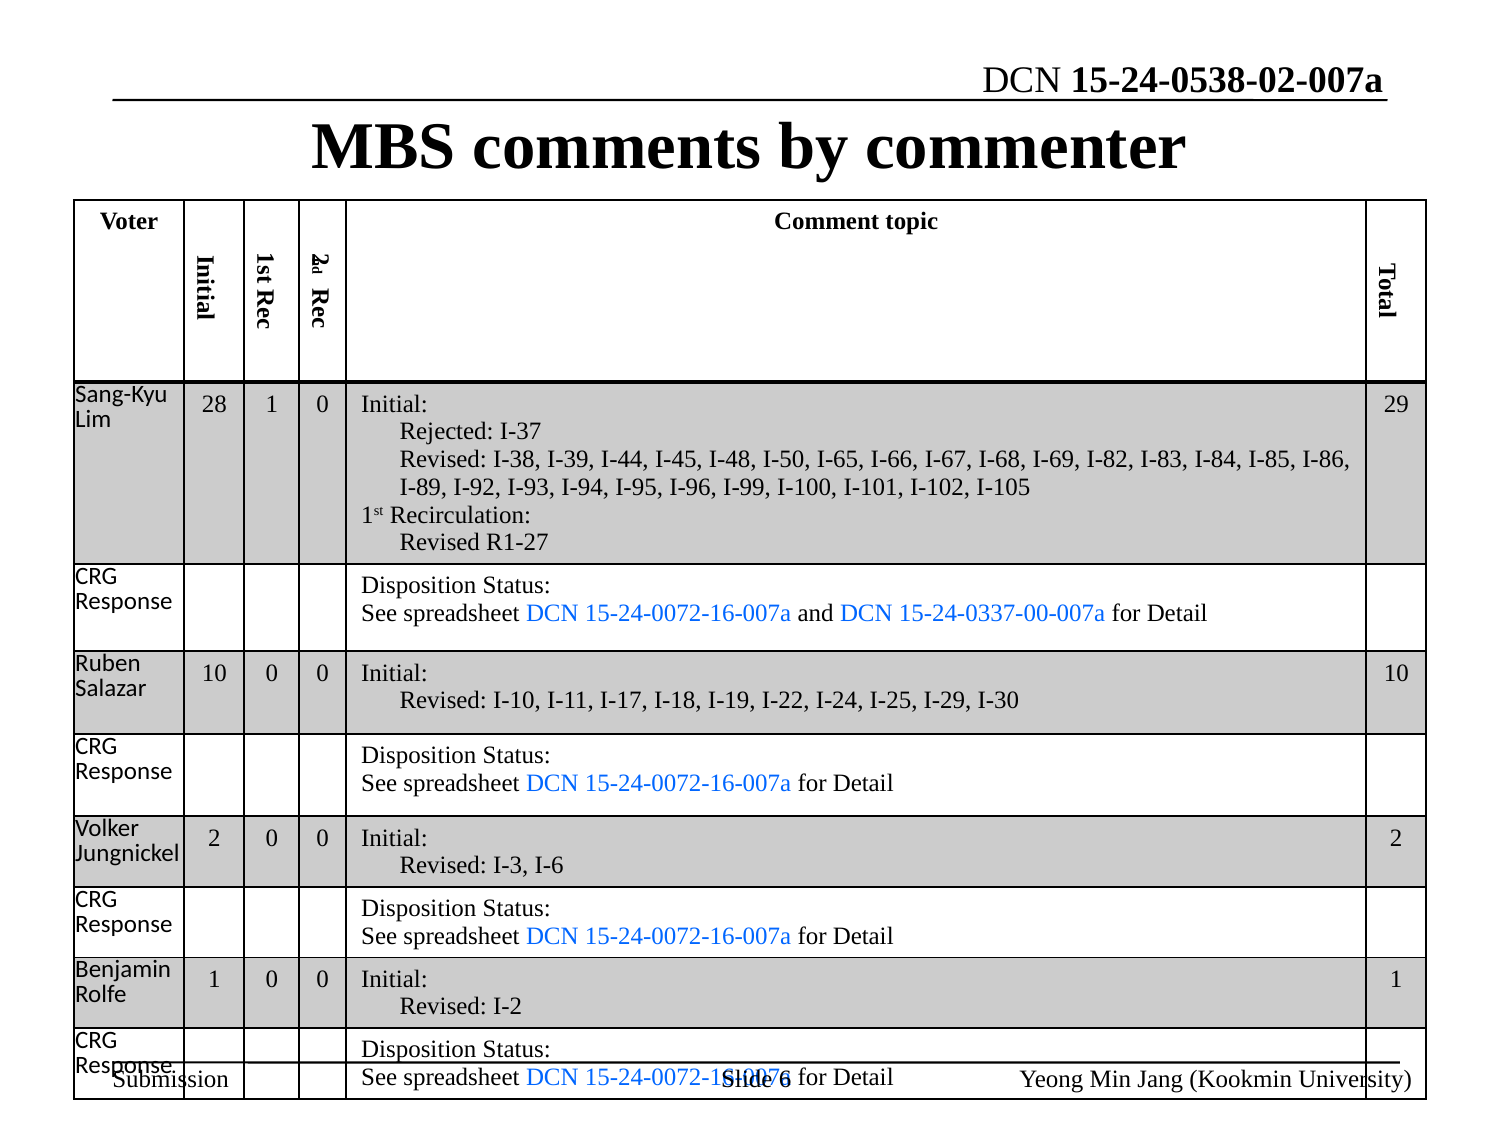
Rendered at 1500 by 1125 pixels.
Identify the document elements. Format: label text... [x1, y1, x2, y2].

table_cell 0 [300, 652, 345, 733]
table_cell [300, 888, 345, 957]
table_cell [1367, 565, 1425, 650]
table_cell Benjamin Rolfe [75, 958, 183, 1027]
table_cell 1 [245, 384, 298, 563]
table_cell Ruben Salazar [75, 652, 183, 733]
footer Yeong Min Jang (Kookmin University) [1014, 1061, 1413, 1093]
table_cell Disposition Status: See spreadsheet DCN 15-24-0072-16-007a and DCN 15-24-0337-00-007a for Detail [347, 565, 1365, 650]
table_cell CRG Response [75, 1029, 183, 1098]
table_cell Disposition Status: See spreadsheet DCN 15-24-0072-16-007a for Detail [347, 888, 1365, 957]
table_header Total [1367, 201, 1425, 380]
table_cell [300, 735, 345, 815]
table_cell CRG Response [75, 888, 183, 957]
table_cell [245, 888, 298, 957]
table_cell Volker Jungnickel [75, 817, 183, 886]
table_header 1st Rec [245, 201, 298, 380]
table_cell 10 [1367, 652, 1425, 733]
table_cell [1367, 1029, 1425, 1098]
table_cell [300, 565, 345, 650]
table_cell Initial: Revised: I-10, I-11, I-17, I-18, I-19, I-22, I-24, I-25, I-29, I-30 [347, 652, 1365, 733]
table_cell 0 [245, 958, 298, 1027]
table_cell [185, 1029, 243, 1098]
table_cell [185, 888, 243, 957]
table_header 2nd Rec [300, 201, 345, 380]
table_cell Initial: Revised: I-3, I-6 [347, 817, 1365, 886]
title MBS comments by commenter [52, 54, 1448, 230]
table_cell [245, 1029, 298, 1098]
table_cell [1367, 735, 1425, 815]
table_cell [185, 565, 243, 650]
table_cell 0 [300, 817, 345, 886]
table_cell 0 [245, 652, 298, 733]
table_cell Disposition Status: See spreadsheet DCN 15-24-0072-16-007a for Detail [347, 735, 1365, 815]
table_cell [300, 1029, 345, 1098]
table_cell 2 [185, 817, 243, 886]
table_cell 0 [245, 817, 298, 886]
table_cell 0 [300, 384, 345, 563]
table_cell CRG Response [75, 735, 183, 815]
table_cell 1 [185, 958, 243, 1027]
table_cell 2 [1367, 817, 1425, 886]
table_cell [245, 735, 298, 815]
table_cell [1367, 888, 1425, 957]
table_cell [245, 565, 298, 650]
table_cell [185, 735, 243, 815]
table_cell Disposition Status: See spreadsheet DCN 15-24-0072-16-007a for Detail [347, 1029, 1365, 1098]
table_cell Initial: Revised: I-2 [347, 958, 1365, 1027]
table_cell Initial: Rejected: I-37 Revised: I-38, I-39, I-44, I-45, I-48, I-50, I-65, I-66, I-67, I-68, I-69, I-82, I-83, I-84, I-85, I-86, I-89, I-92, I-93, I-94, I-95, I-96, I-99, I-100, I-101, I-102, I-105 1st Recirculation: Revised R1-27 [347, 384, 1365, 563]
table_header Comment topic [347, 201, 1365, 380]
table_cell 1 [1367, 958, 1425, 1027]
table_cell 28 [185, 384, 243, 563]
table_header Initial [185, 201, 243, 380]
table_cell 10 [185, 652, 243, 733]
table_cell 29 [1367, 384, 1425, 563]
table_cell Sang-Kyu Lim [75, 384, 183, 563]
table_cell 0 [300, 958, 345, 1027]
slide_number Slide 6 [712, 1061, 800, 1093]
table_header Voter [75, 201, 183, 380]
table_cell CRG Response [75, 565, 183, 650]
